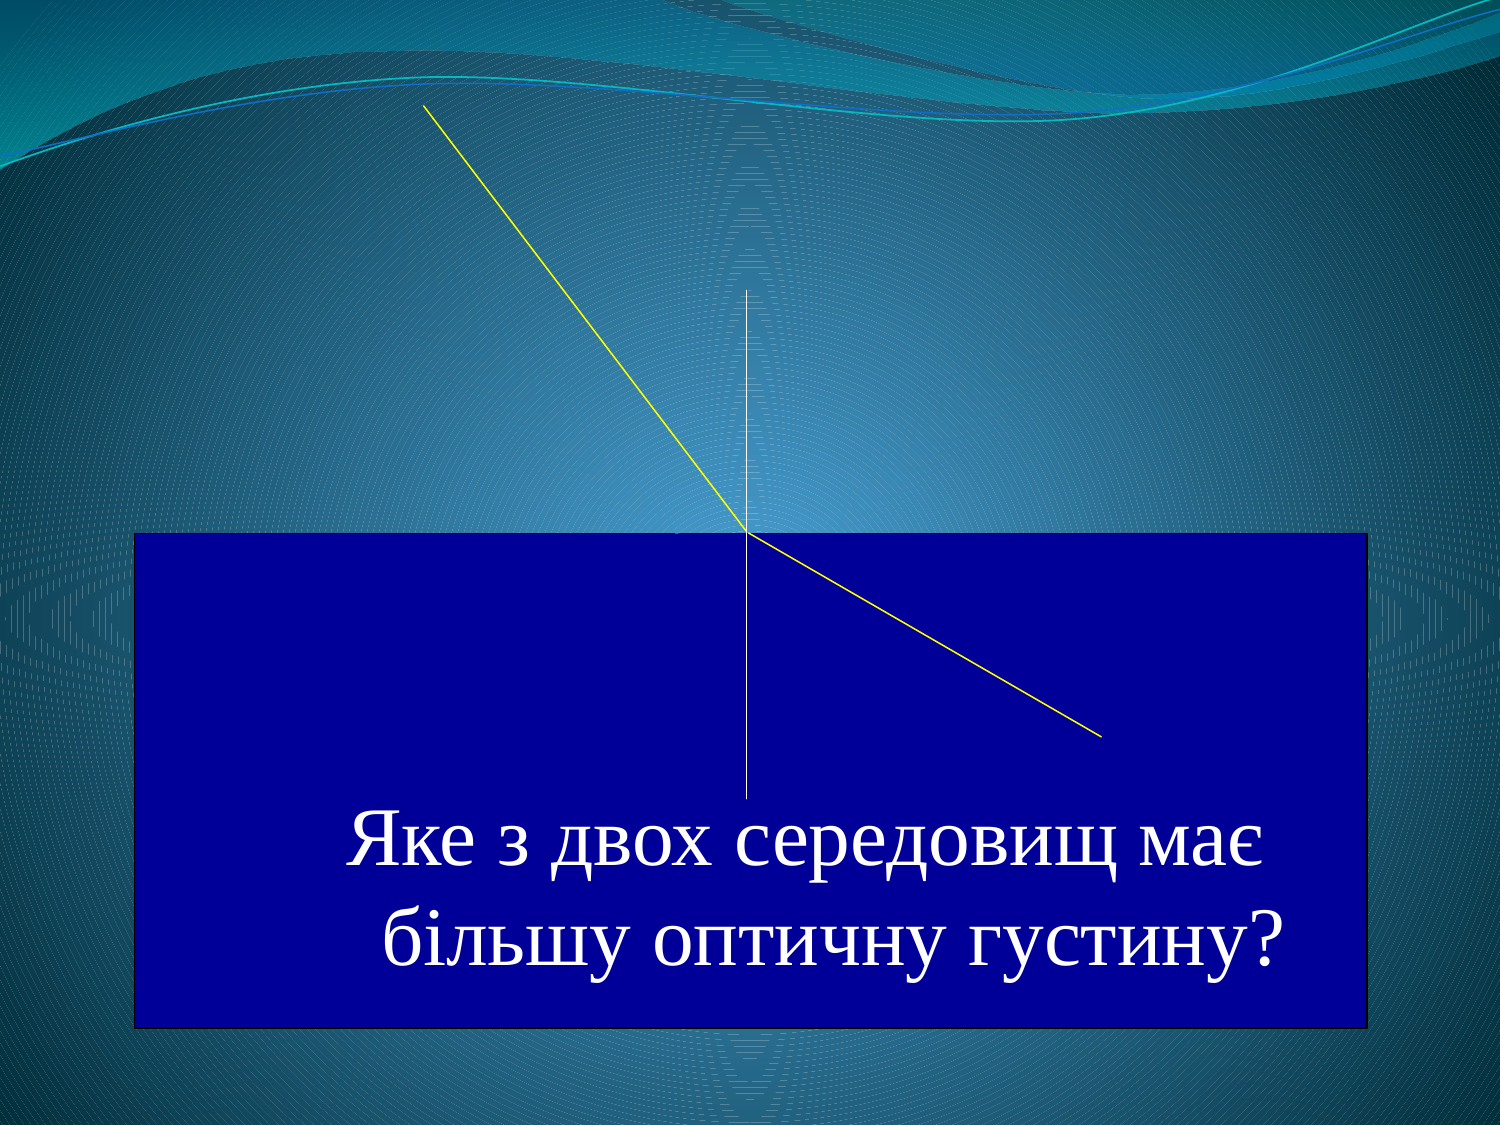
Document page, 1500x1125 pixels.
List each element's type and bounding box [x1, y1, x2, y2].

text_box [130, 101, 1372, 1033]
